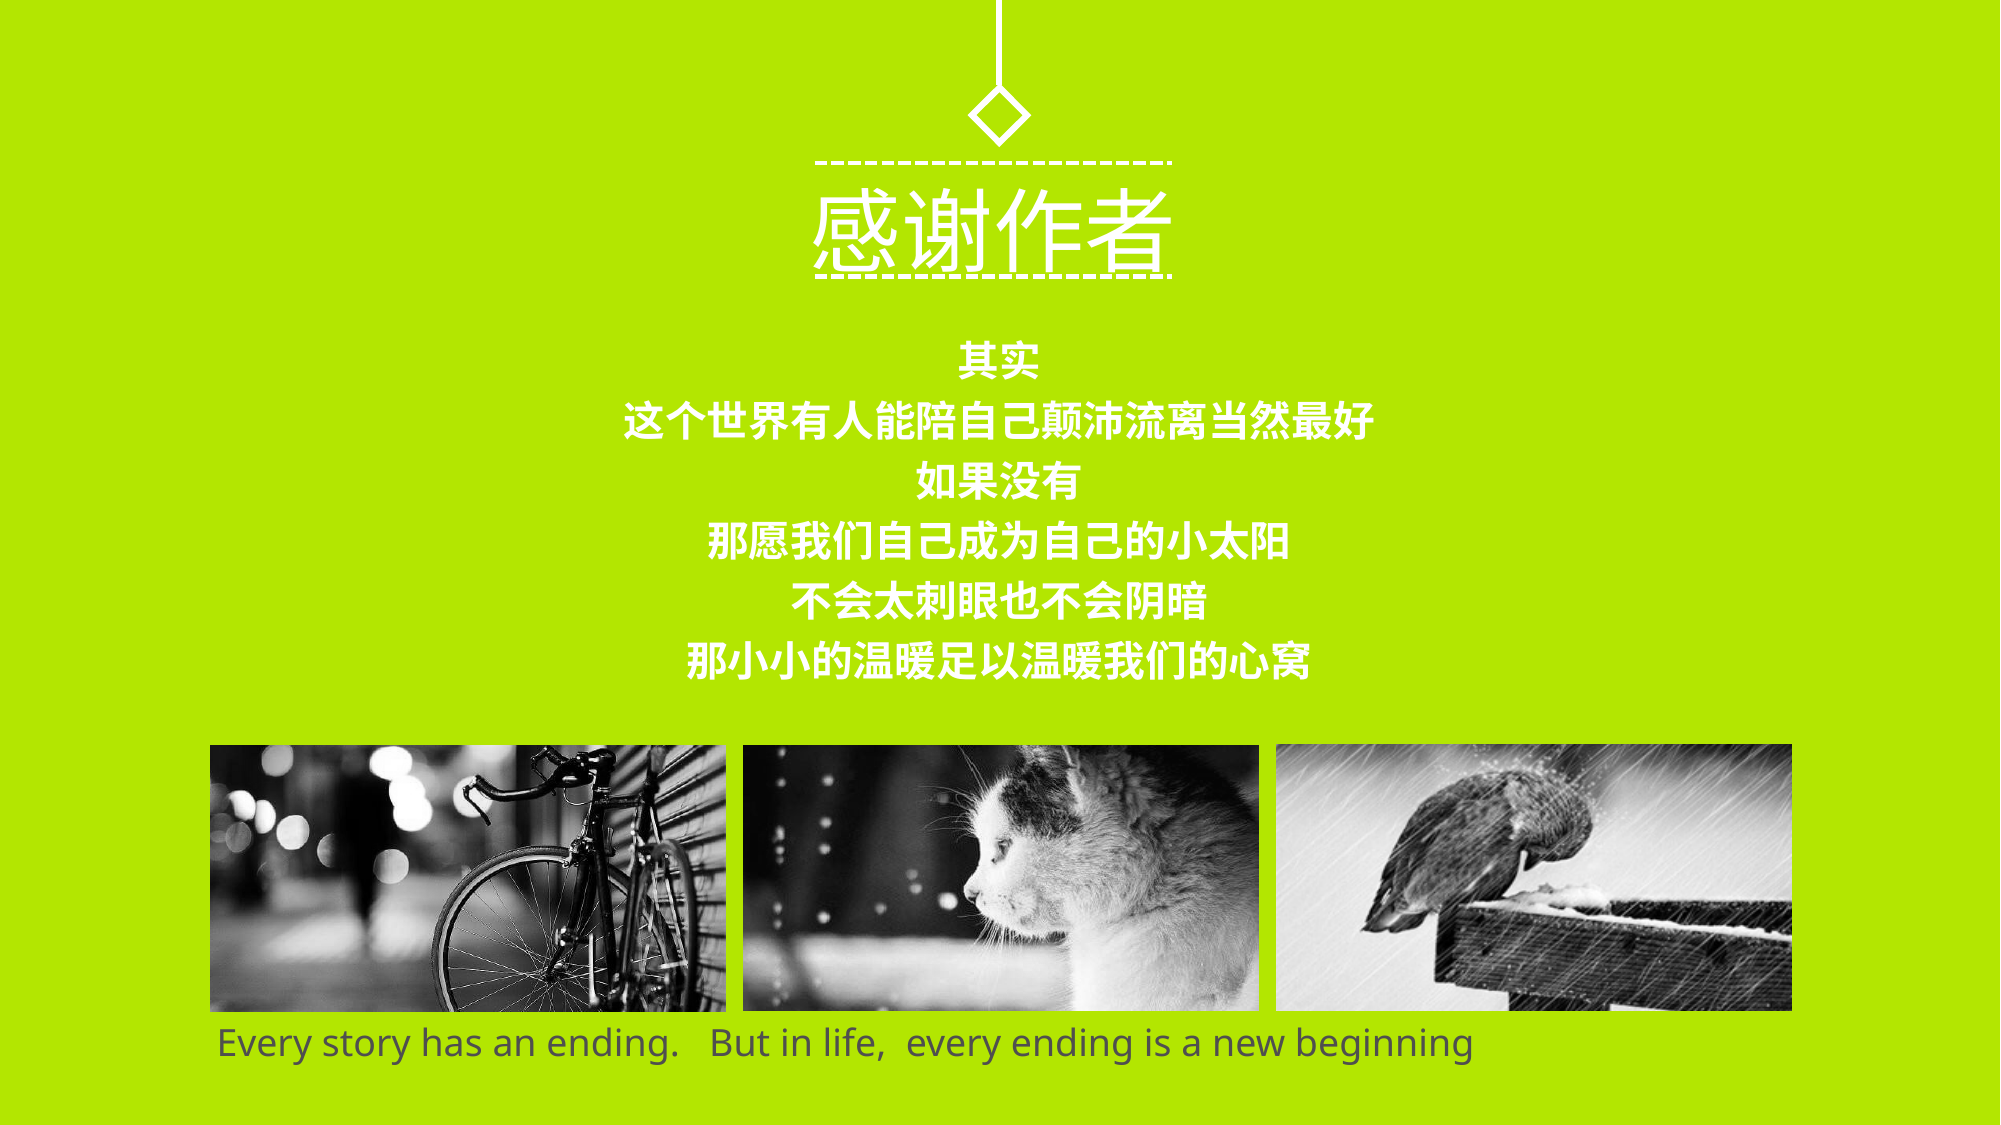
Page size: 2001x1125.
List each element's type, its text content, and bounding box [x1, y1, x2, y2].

picture [1275, 743, 1793, 1012]
picture [209, 744, 727, 1013]
picture [742, 744, 1260, 1012]
text_box [970, 86, 1029, 145]
text_box 感谢作者 [795, 166, 1192, 291]
text_box Every story has an ending. But in life, every ending is a new beginning [201, 1011, 1785, 1072]
text_box 其实 这个世界有人能陪自己颠沛流离当然最好 如果没有 那愿我们自己成为自己的小太阳 不会太刺眼也不会阴暗 那小小的温暖足以温暖我们的心窝 [510, 317, 1489, 693]
